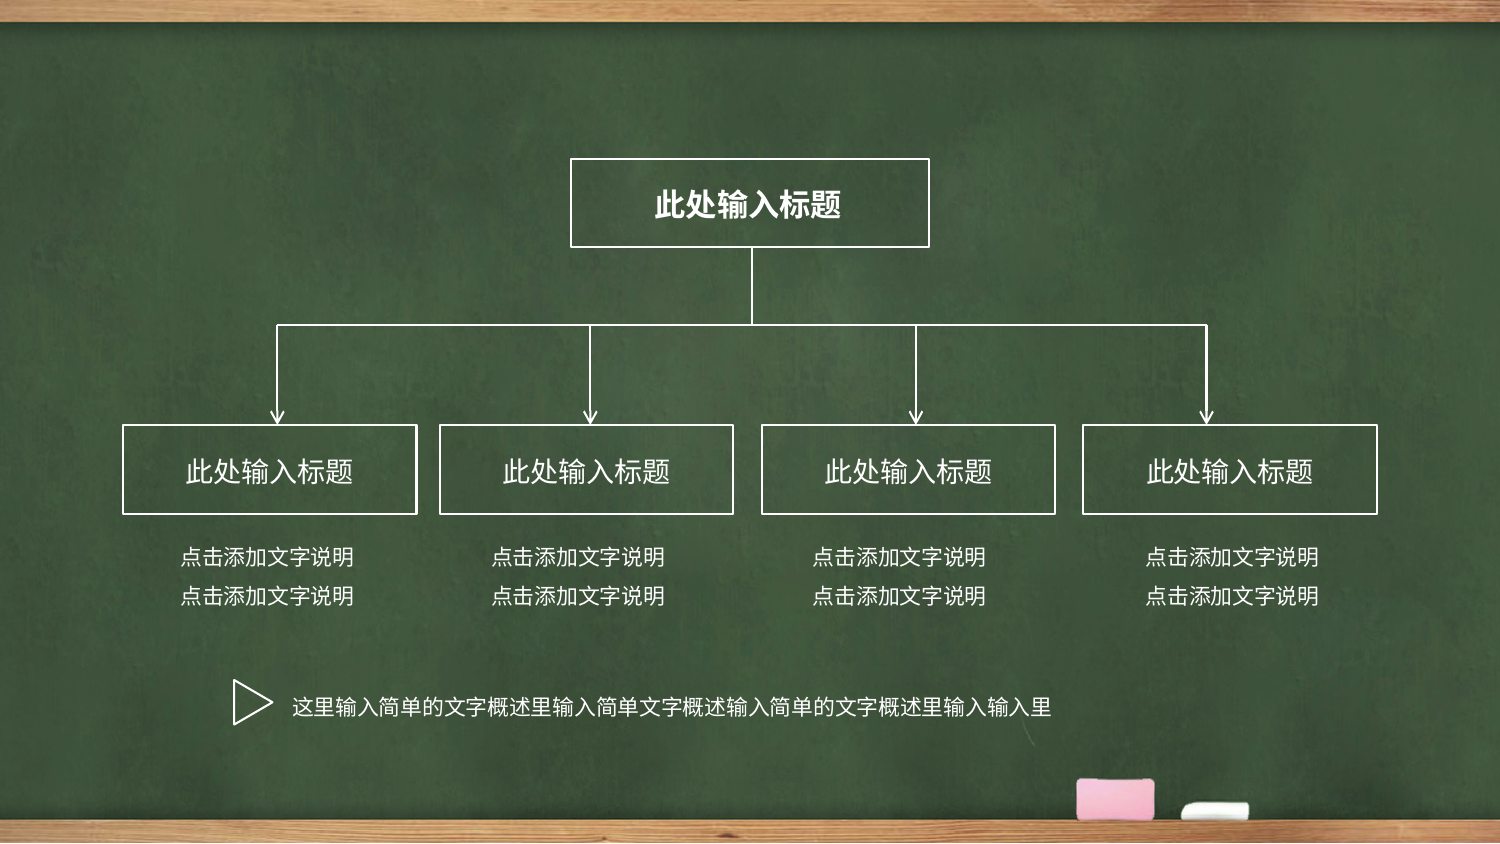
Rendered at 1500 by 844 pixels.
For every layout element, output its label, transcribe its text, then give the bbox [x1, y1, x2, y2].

text_box 这里输入简单的文字概述里输入简单文字概述输入简单的文字概述里输入输入里 [277, 673, 1282, 728]
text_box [761, 424, 1056, 514]
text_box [277, 247, 1207, 426]
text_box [1083, 424, 1377, 514]
text_box 点击添加文字说明 点击添加文字说明 [422, 522, 734, 617]
text_box [234, 680, 273, 725]
picture [0, 0, 1500, 844]
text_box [122, 424, 417, 514]
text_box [570, 158, 929, 248]
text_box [439, 424, 734, 514]
text_box 点击添加文字说明 点击添加文字说明 [1077, 522, 1388, 617]
text_box 点击添加文字说明 点击添加文字说明 [112, 522, 422, 617]
text_box 点击添加文字说明 点击添加文字说明 [744, 522, 1056, 617]
